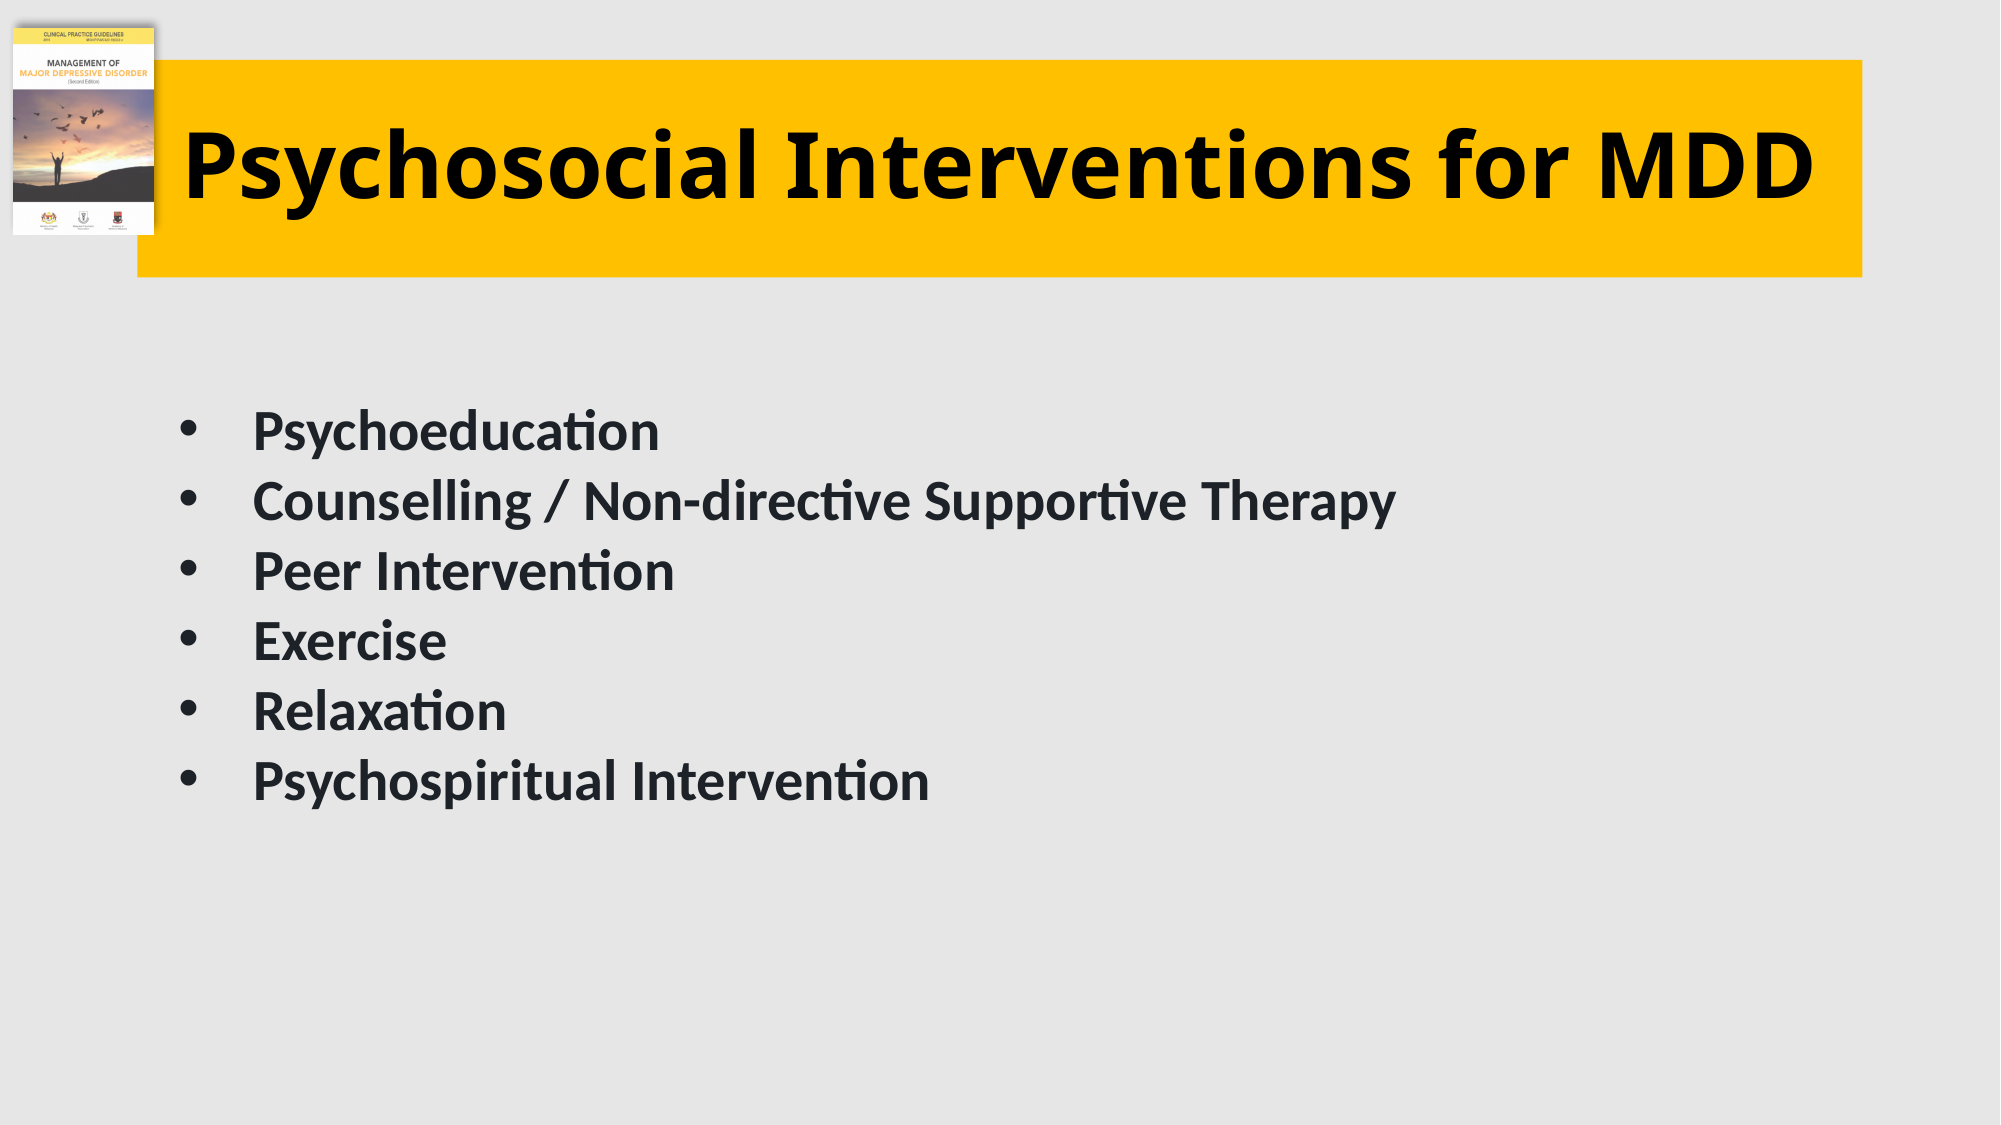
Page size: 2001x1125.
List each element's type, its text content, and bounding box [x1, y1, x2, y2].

title Psychosocial Interventions for MDD [137, 59, 1863, 278]
picture [13, 28, 154, 235]
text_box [163, 385, 1642, 825]
